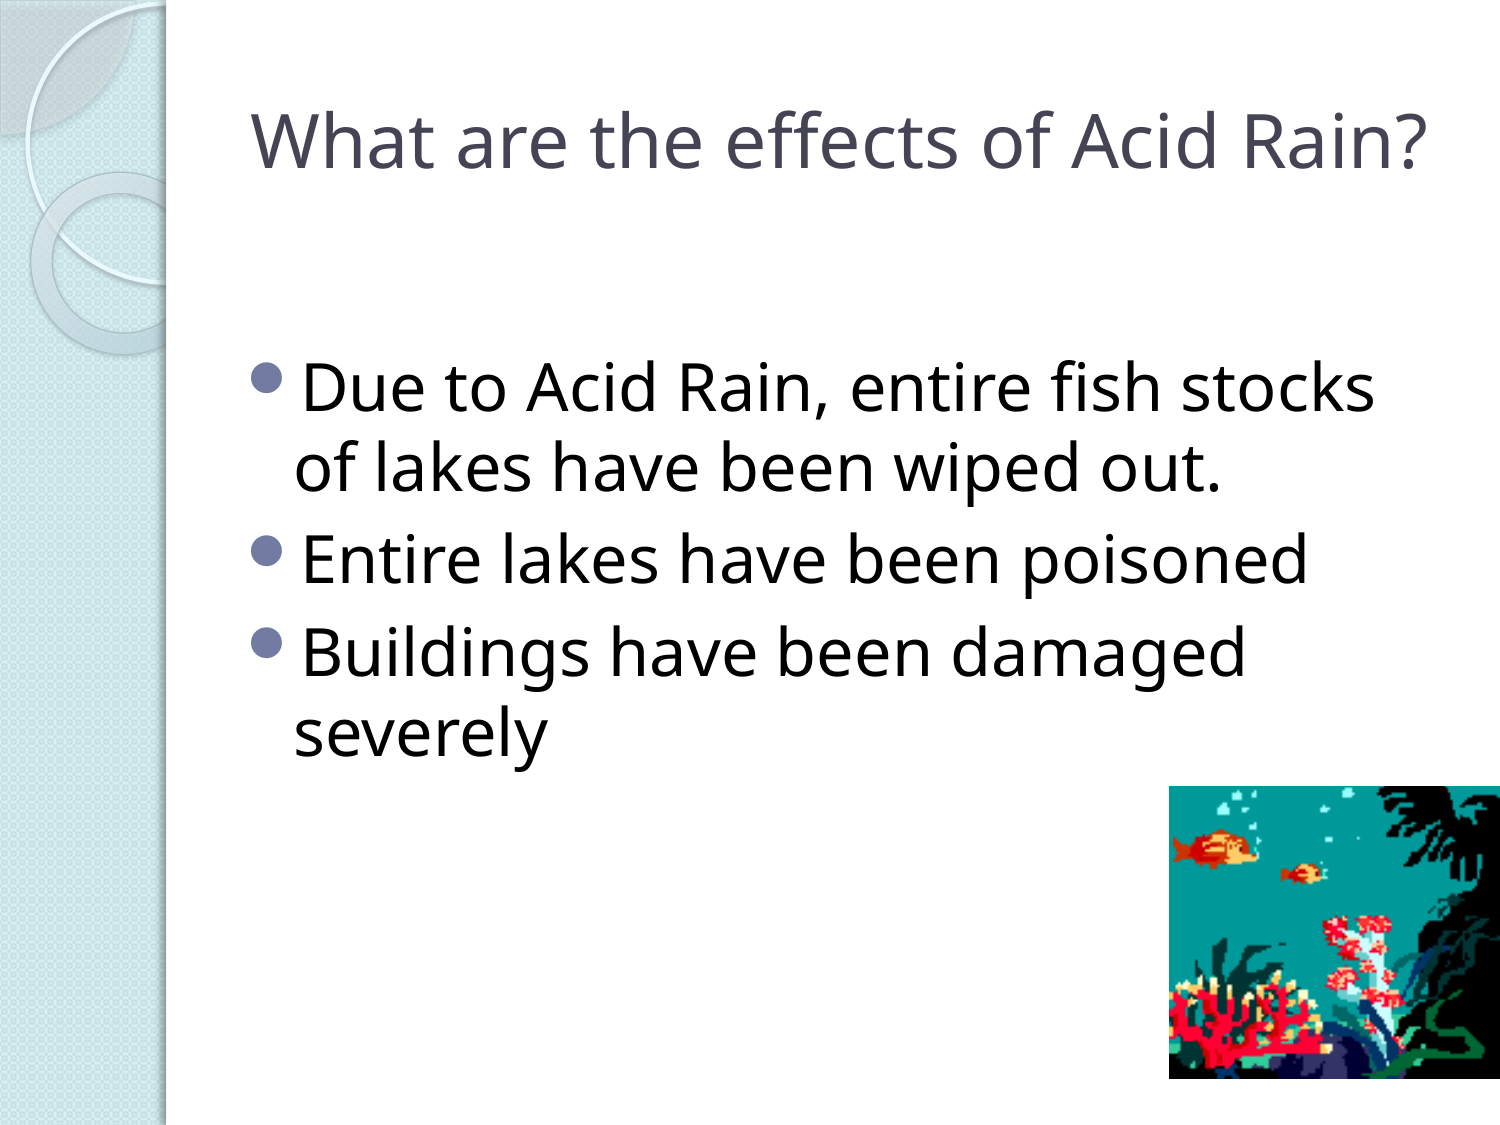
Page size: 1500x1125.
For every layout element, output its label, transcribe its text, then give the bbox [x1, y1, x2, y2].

title What are the effects of Acid Rain? [235, 45, 1466, 233]
picture [1168, 786, 1500, 1079]
list Due to Acid Rain, entire fish stocks of lakes have been wiped out. Entire lakes have been poisoned Buildings have been damaged severely [218, 337, 1449, 1125]
